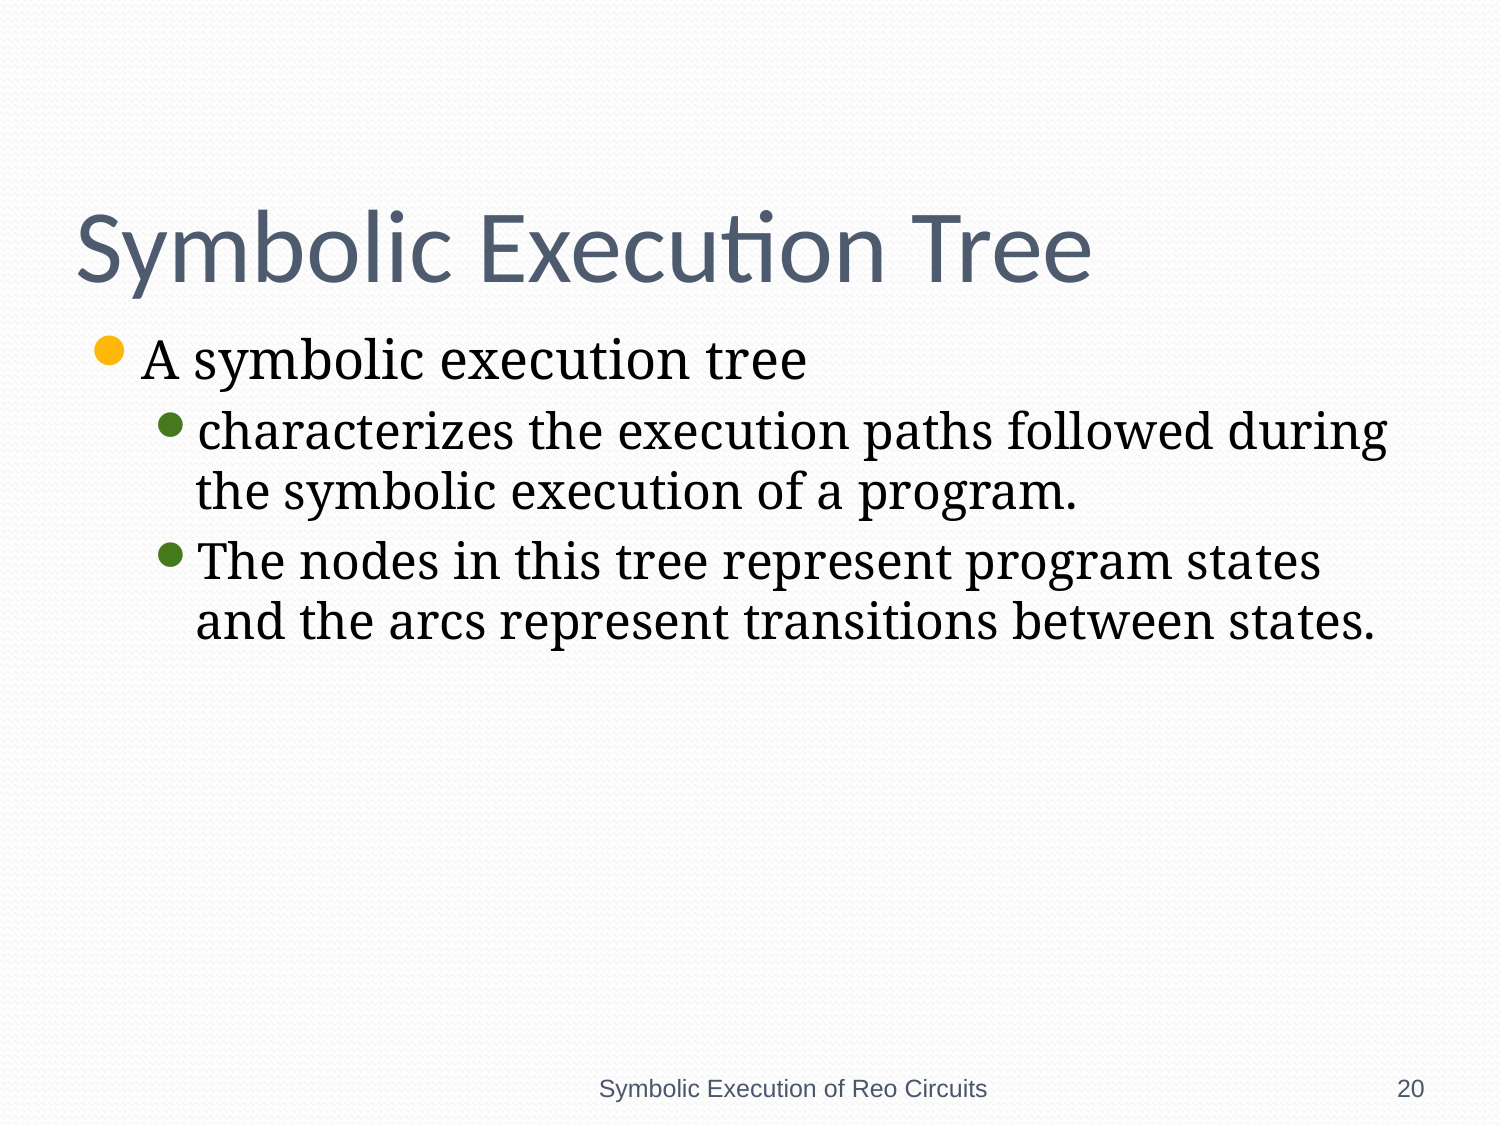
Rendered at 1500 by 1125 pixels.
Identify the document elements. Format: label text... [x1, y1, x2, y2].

footer Symbolic Execution of Reo Circuits [437, 1042, 1150, 1103]
slide_number 20 [1299, 1042, 1425, 1103]
list A symbolic execution tree characterizes the execution paths followed during the symbolic execution of a program. The nodes in this tree represent program states and the arcs represent transitions between states. [74, 317, 1426, 1038]
title Symbolic Execution Tree [74, 115, 1426, 304]
